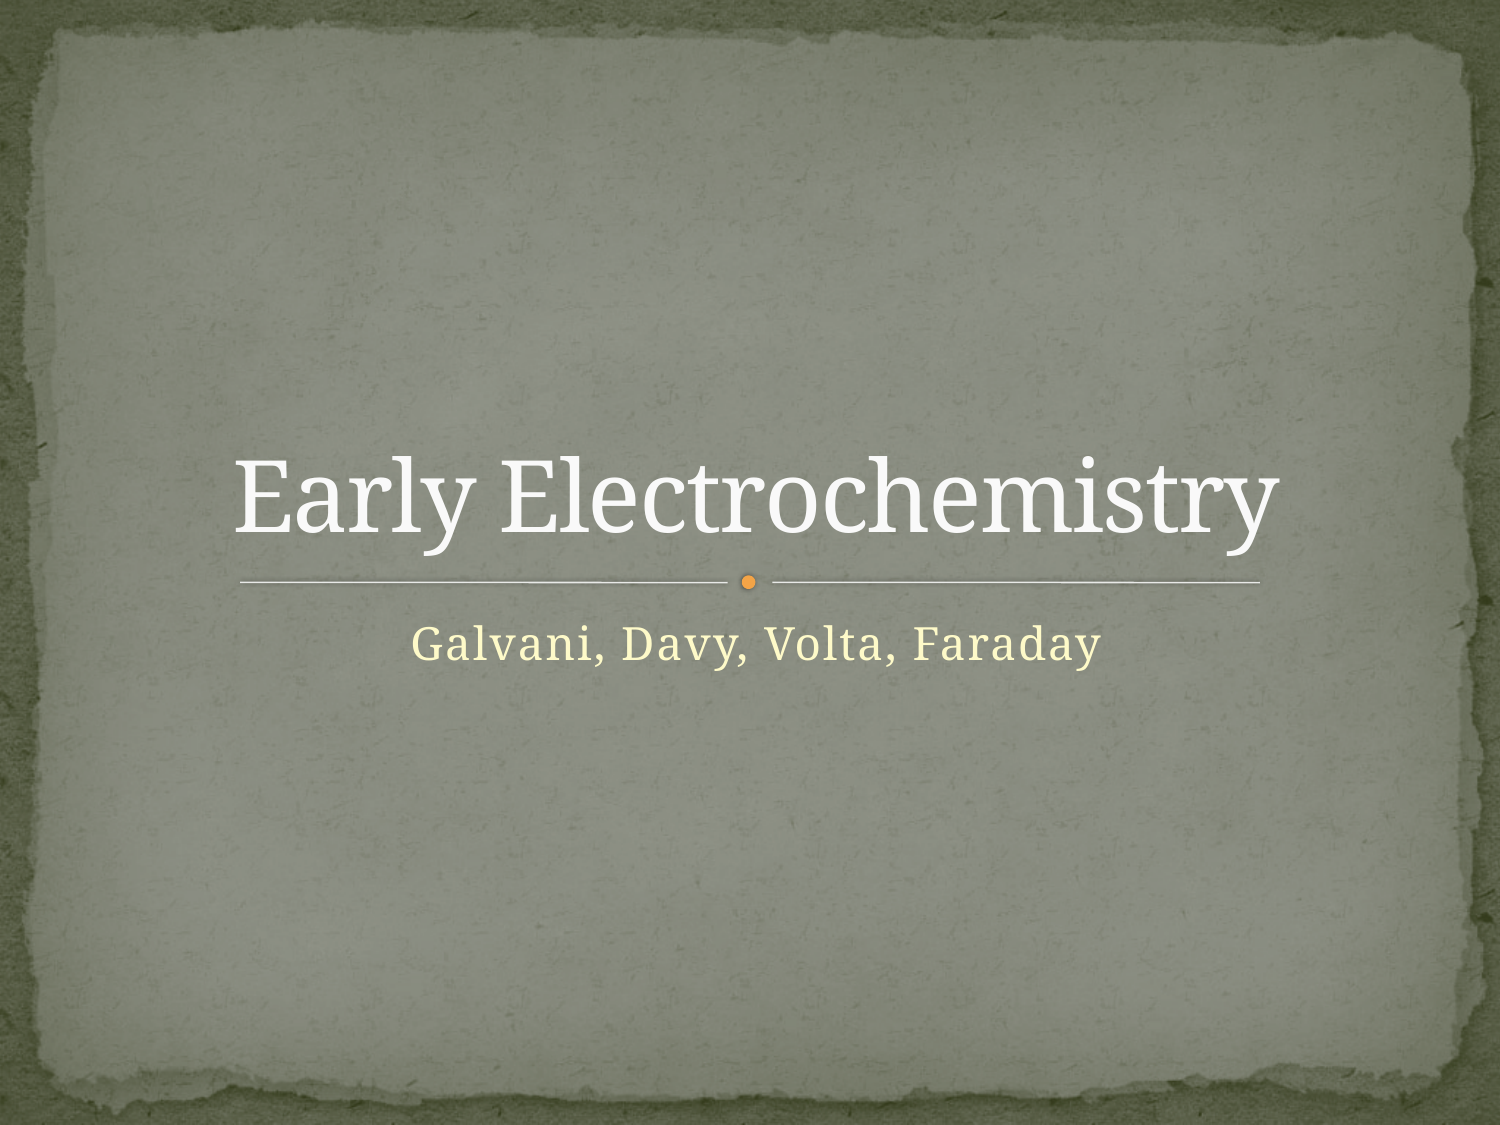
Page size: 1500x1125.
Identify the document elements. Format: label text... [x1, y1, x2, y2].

subtitle Galvani, Davy, Volta, Faraday [75, 606, 1438, 795]
title Early Electrochemistry [74, 235, 1438, 561]
